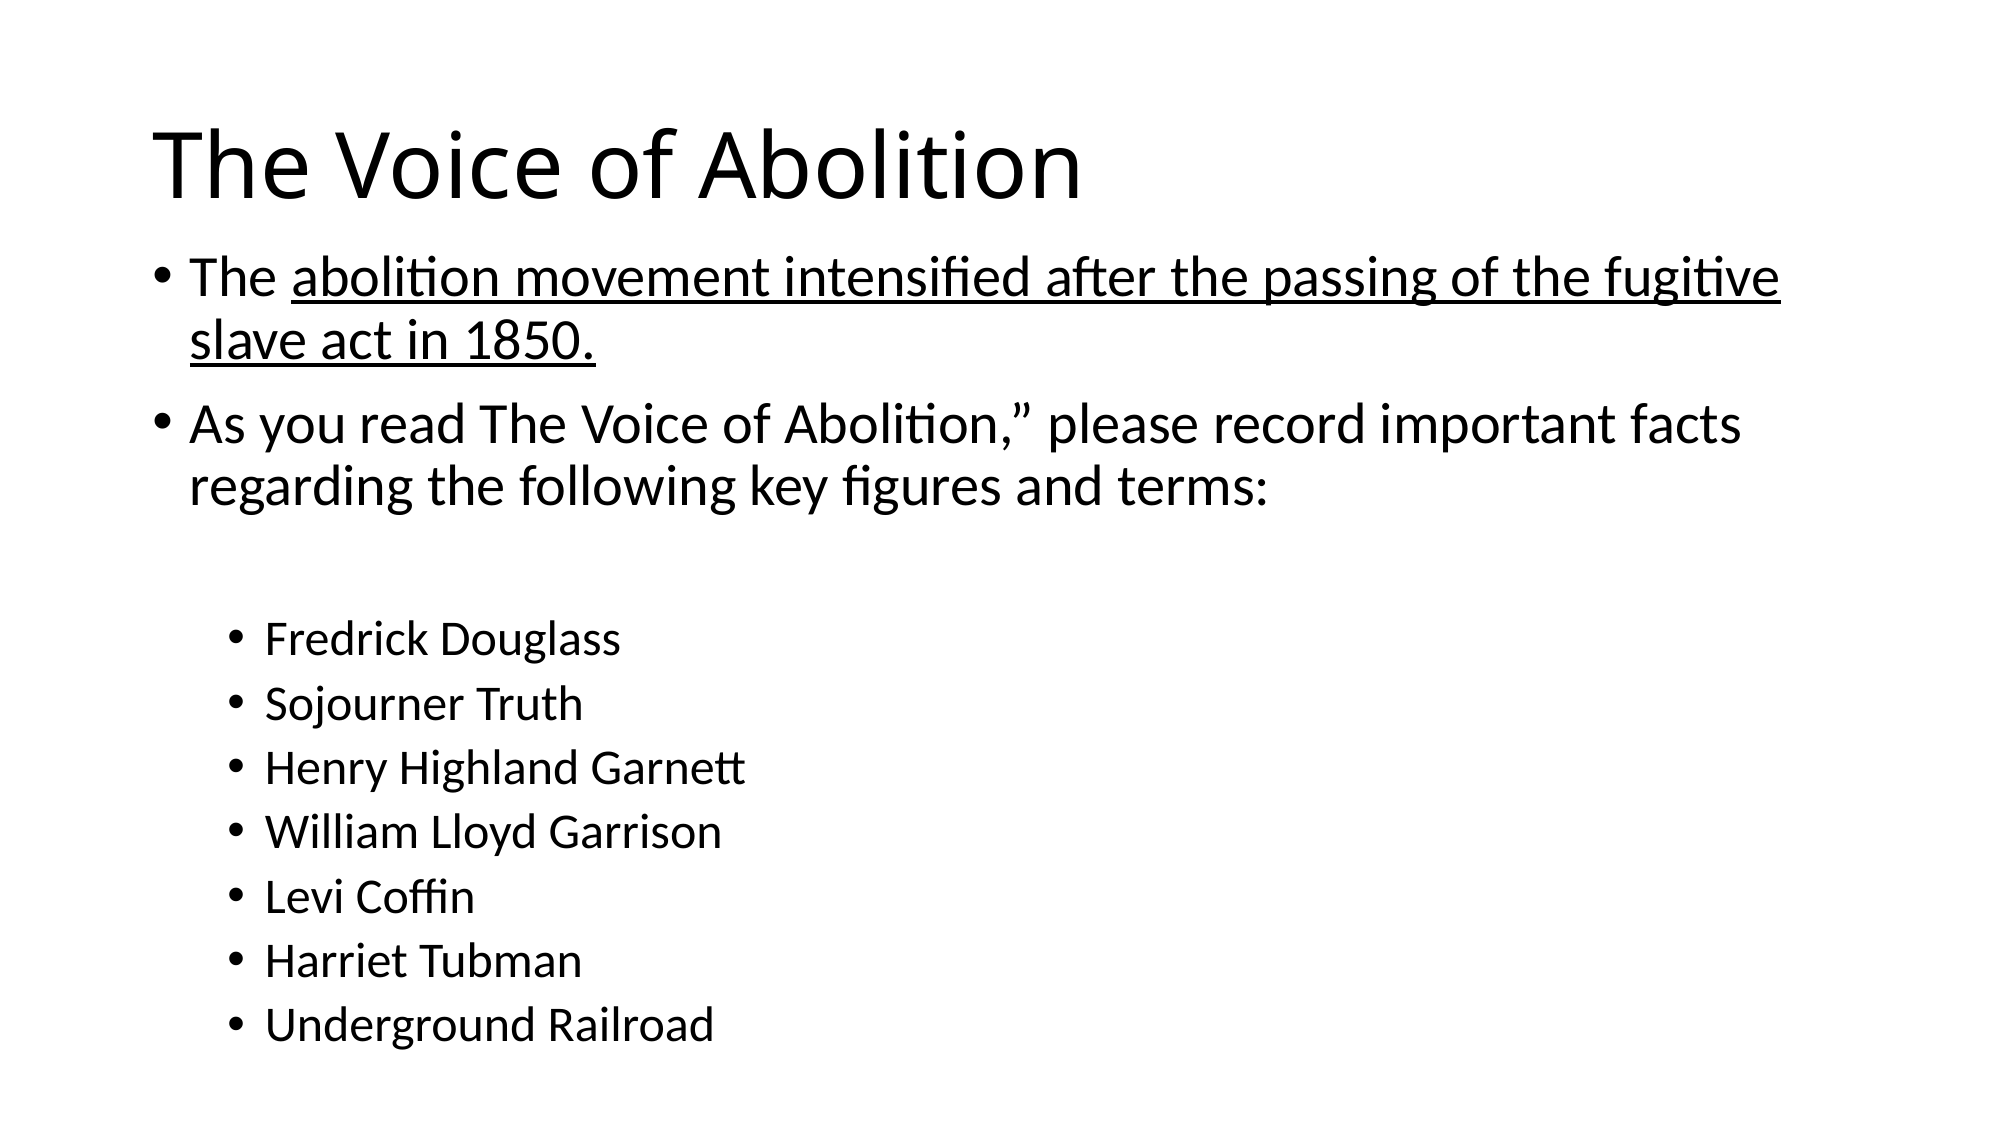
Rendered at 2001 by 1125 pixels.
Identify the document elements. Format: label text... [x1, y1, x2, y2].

list The abolition movement intensified after the passing of the fugitive slave act in 1850. As you read The Voice of Abolition,” please record important facts regarding the following key figures and terms: Fredrick Douglass Sojourner Truth Henry Highland Garnett William Lloyd Garrison Levi Coffin Harriet Tubman Underground Railroad [137, 238, 1863, 1093]
title The Voice of Abolition [137, 59, 1863, 238]
